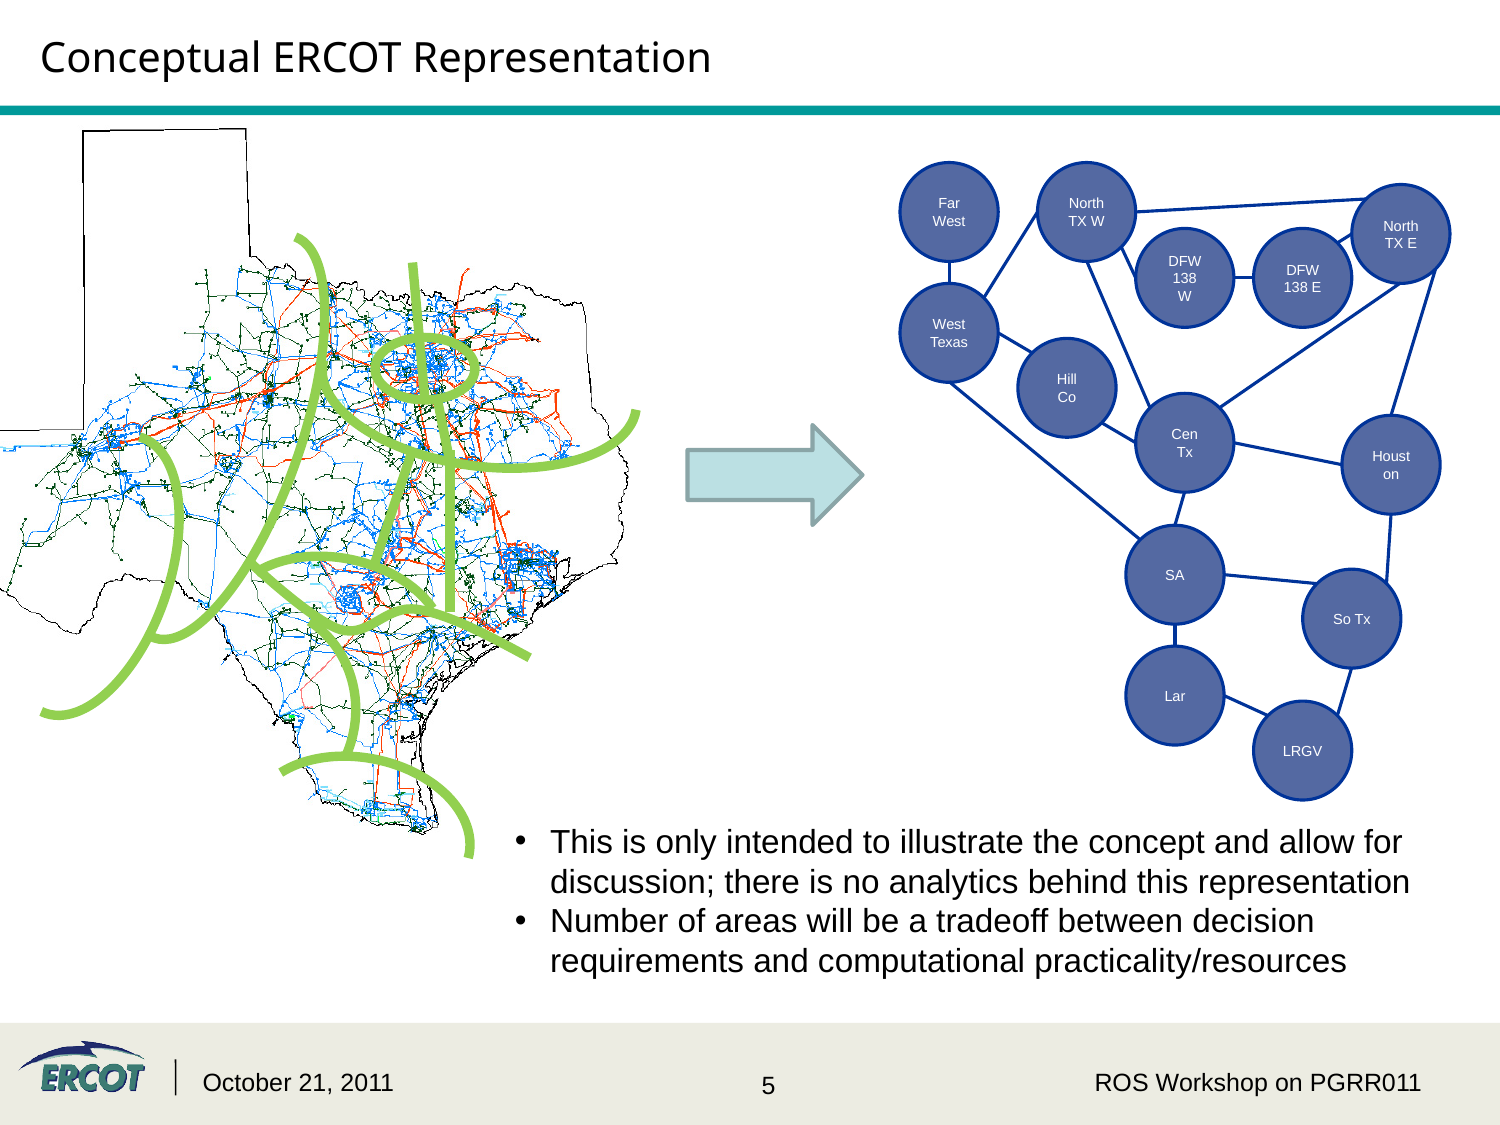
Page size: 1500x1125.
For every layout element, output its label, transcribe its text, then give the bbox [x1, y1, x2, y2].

picture [0, 124, 634, 838]
picture [10, 1031, 151, 1111]
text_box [899, 162, 1451, 801]
text_box [420, 847, 471, 859]
text_box [685, 423, 865, 527]
title Conceptual ERCOT Representation [24, 0, 1451, 113]
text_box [437, 399, 451, 463]
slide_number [187, 1059, 538, 1125]
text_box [374, 449, 413, 563]
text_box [412, 262, 426, 401]
footer ROS Workshop on PGRR011 [1024, 1059, 1438, 1125]
text_box This is only intended to illustrate the concept and allow for discussion; there is no analytics behind this representation Number of areas will be a tradeoff between decision requirements and computational practicality/resources [500, 812, 1438, 987]
